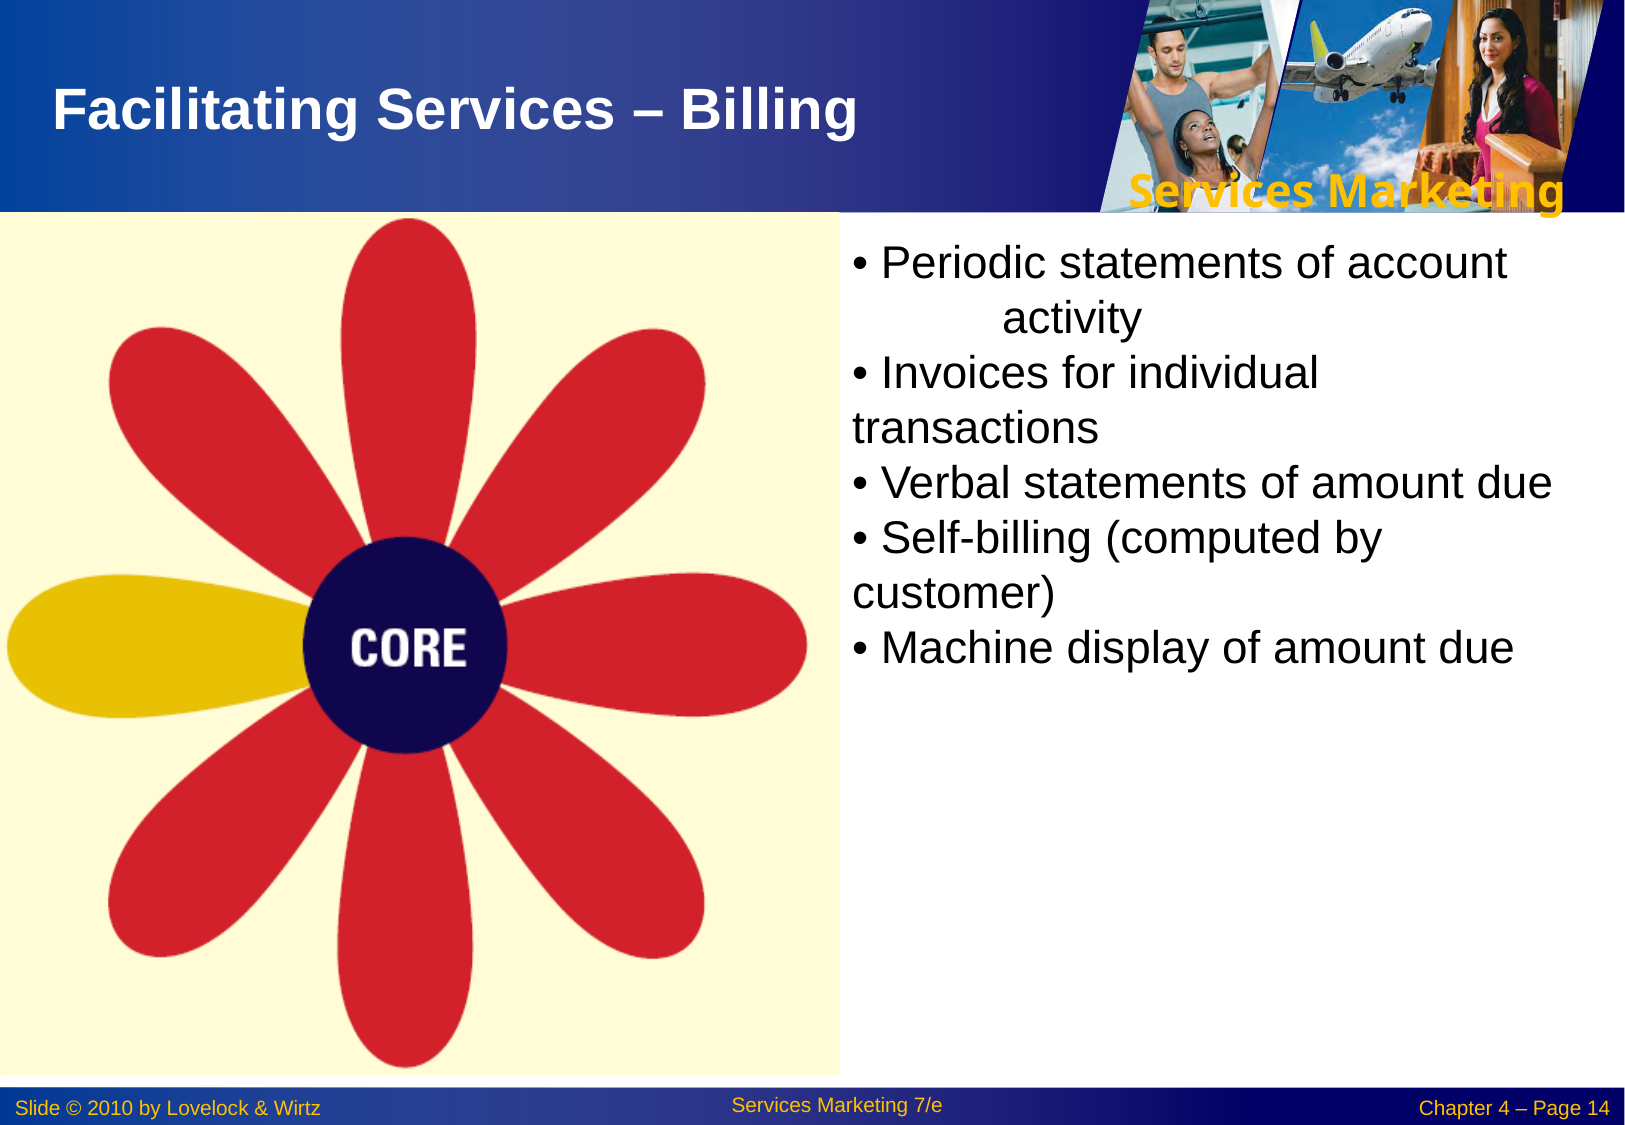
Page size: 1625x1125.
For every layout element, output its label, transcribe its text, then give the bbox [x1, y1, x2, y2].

title Facilitating Services – Billing [36, 37, 1088, 176]
picture [0, 212, 840, 1076]
picture [1546, 187, 1556, 202]
picture [1100, 0, 1604, 213]
picture [1162, 186, 1172, 192]
text_box • Periodic statements of account activity • Invoices for individual transactions • Verbal statements of amount due • Self-billing (computed by customer) • Machine display of amount due [843, 224, 1589, 735]
